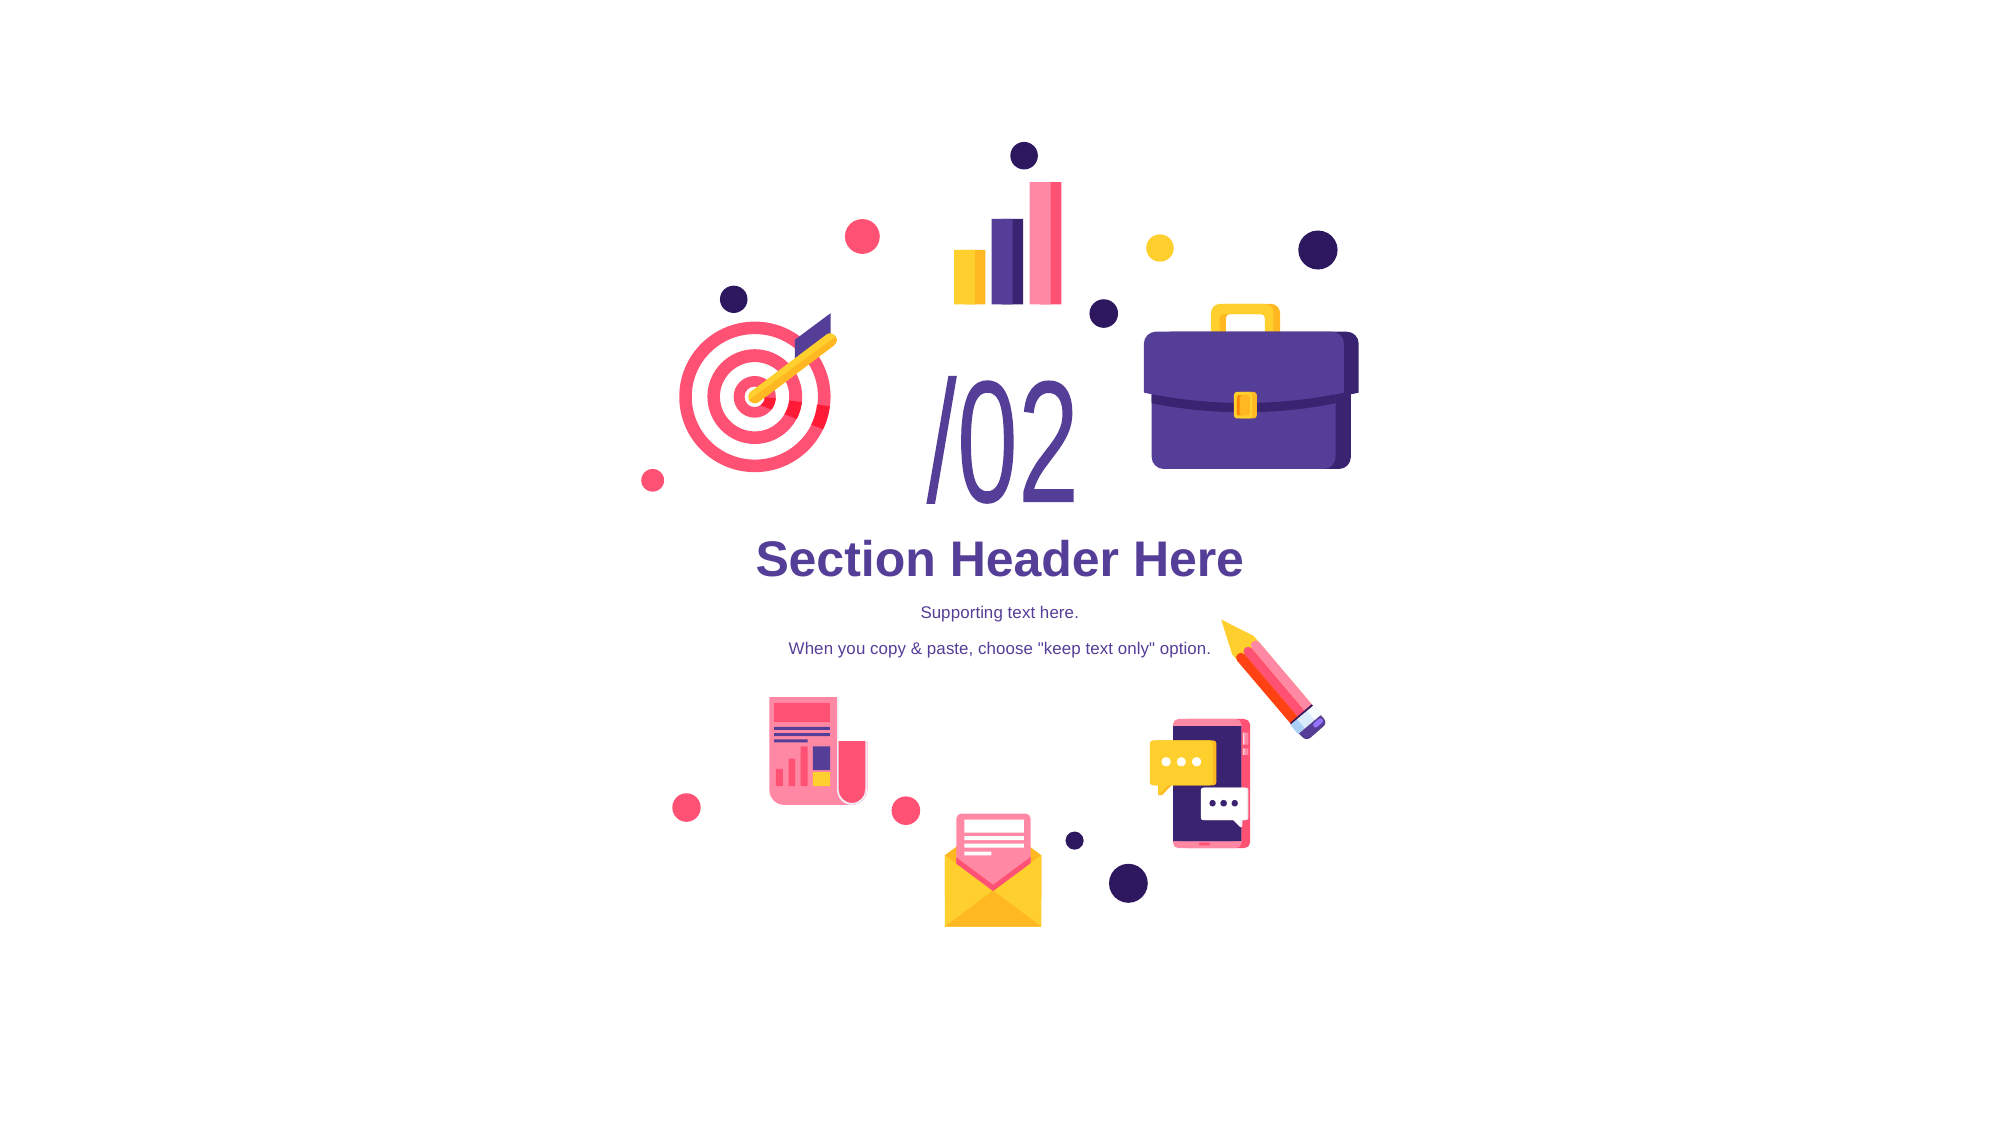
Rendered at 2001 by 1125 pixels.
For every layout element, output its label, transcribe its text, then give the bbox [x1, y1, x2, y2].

list Supporting text here. When you copy & paste, choose "keep text only" option. [555, 594, 1445, 667]
title Section Header Here [555, 447, 1445, 594]
